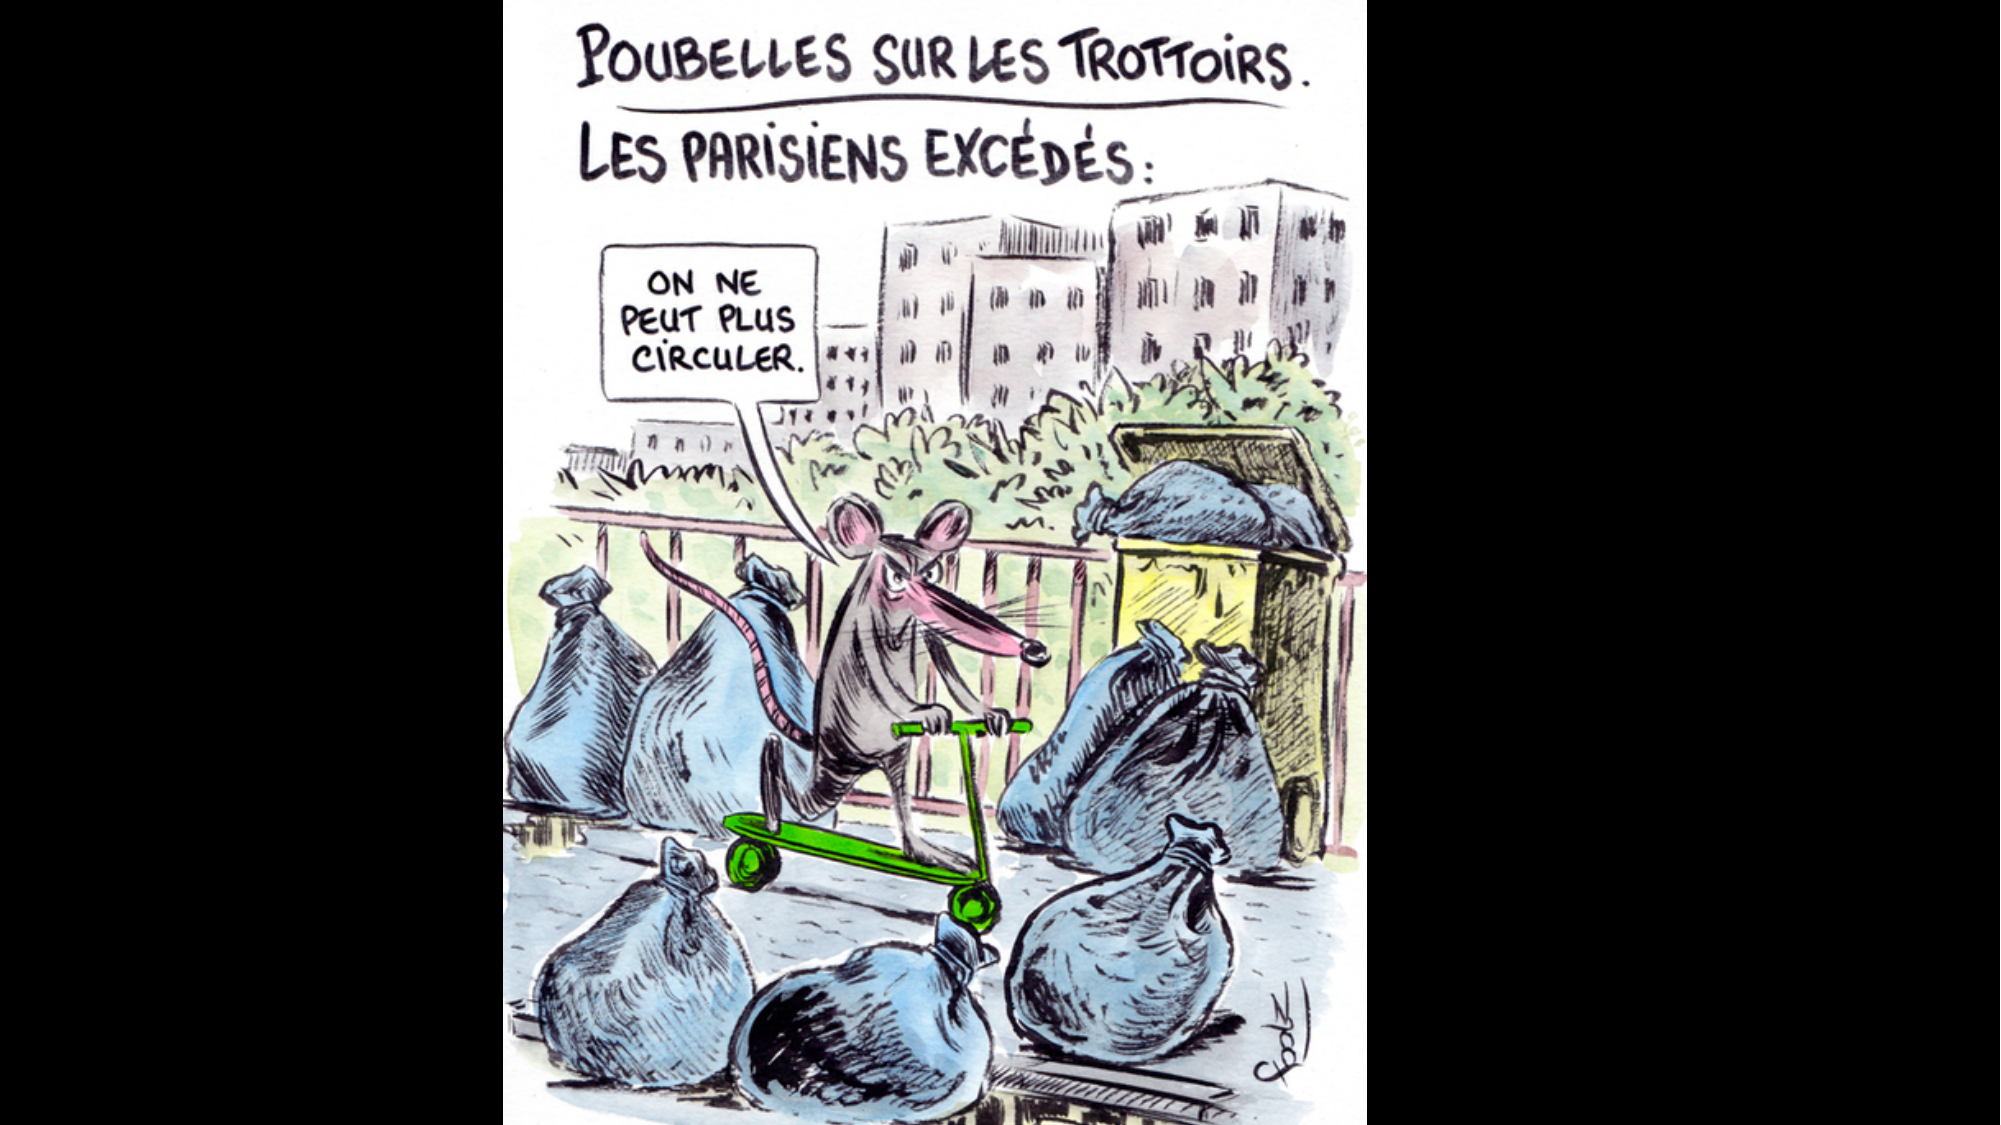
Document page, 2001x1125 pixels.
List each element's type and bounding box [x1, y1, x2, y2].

list [503, 0, 1367, 1125]
